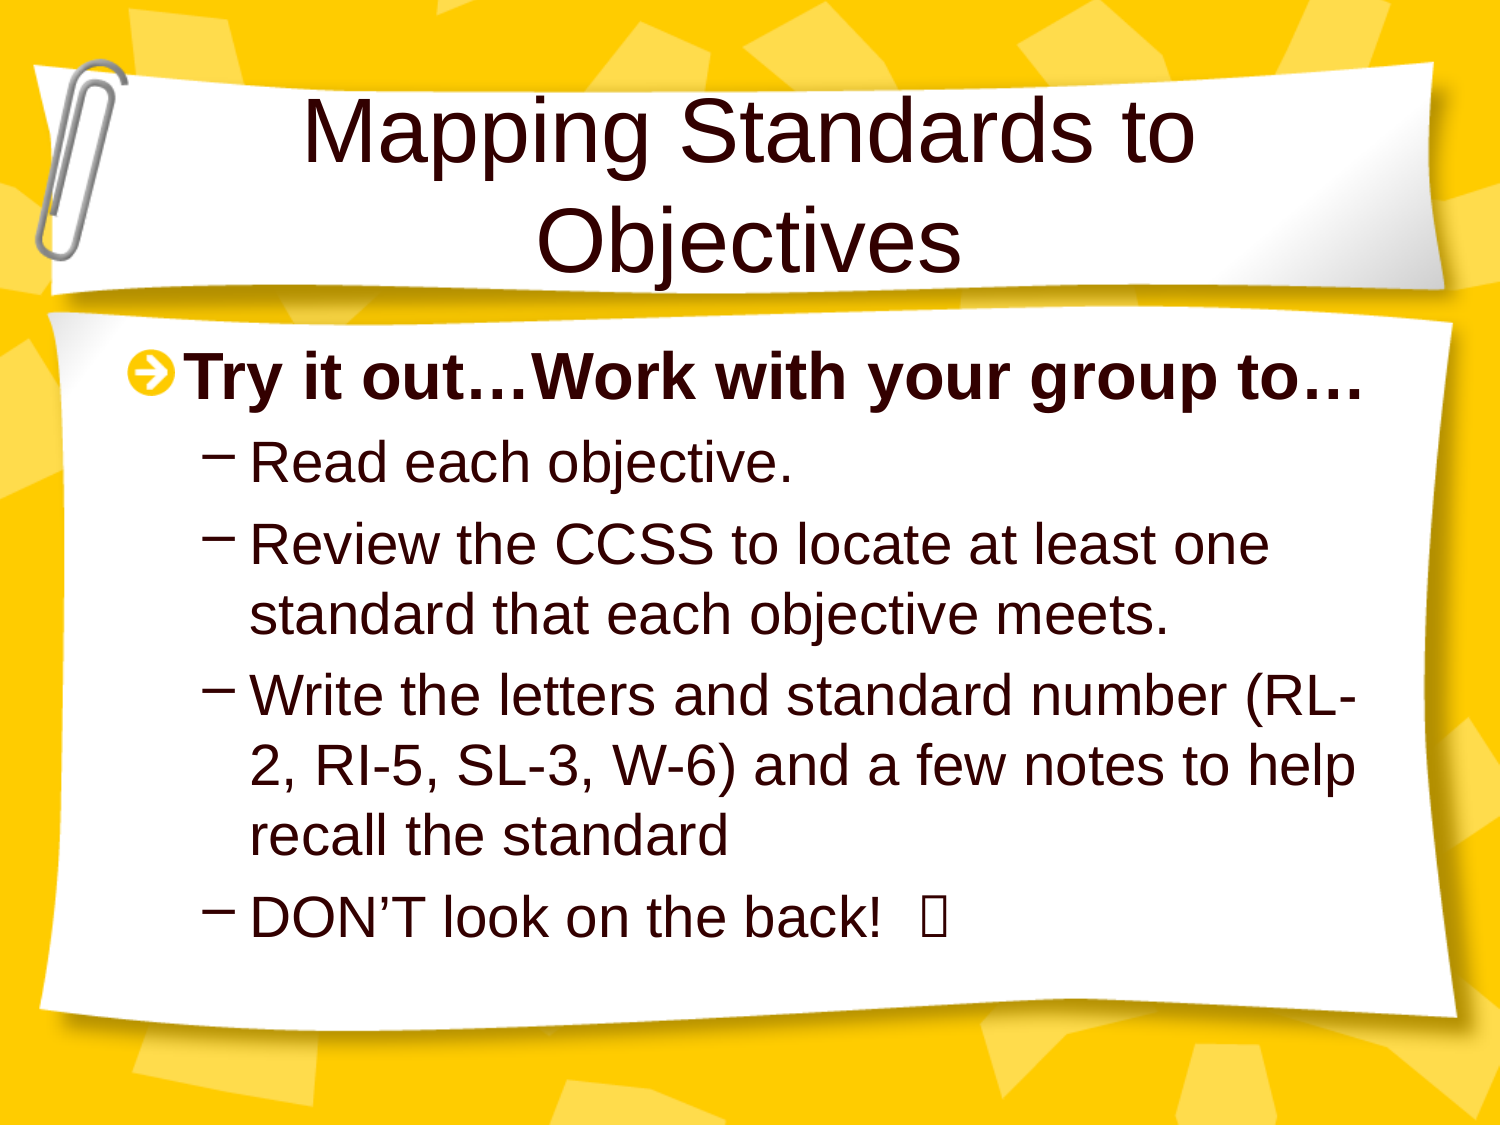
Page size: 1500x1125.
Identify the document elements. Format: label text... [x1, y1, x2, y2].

list Try it out…Work with your group to… Read each objective. Review the CCSS to locate at least one standard that each objective meets. Write the letters and standard number (RL-2, RI-5, SL-3, W-6) and a few notes to help recall the standard DON’T look on the back!  [112, 324, 1388, 1001]
picture [0, 0, 1500, 1125]
title Mapping Standards to Objectives [112, 87, 1388, 276]
